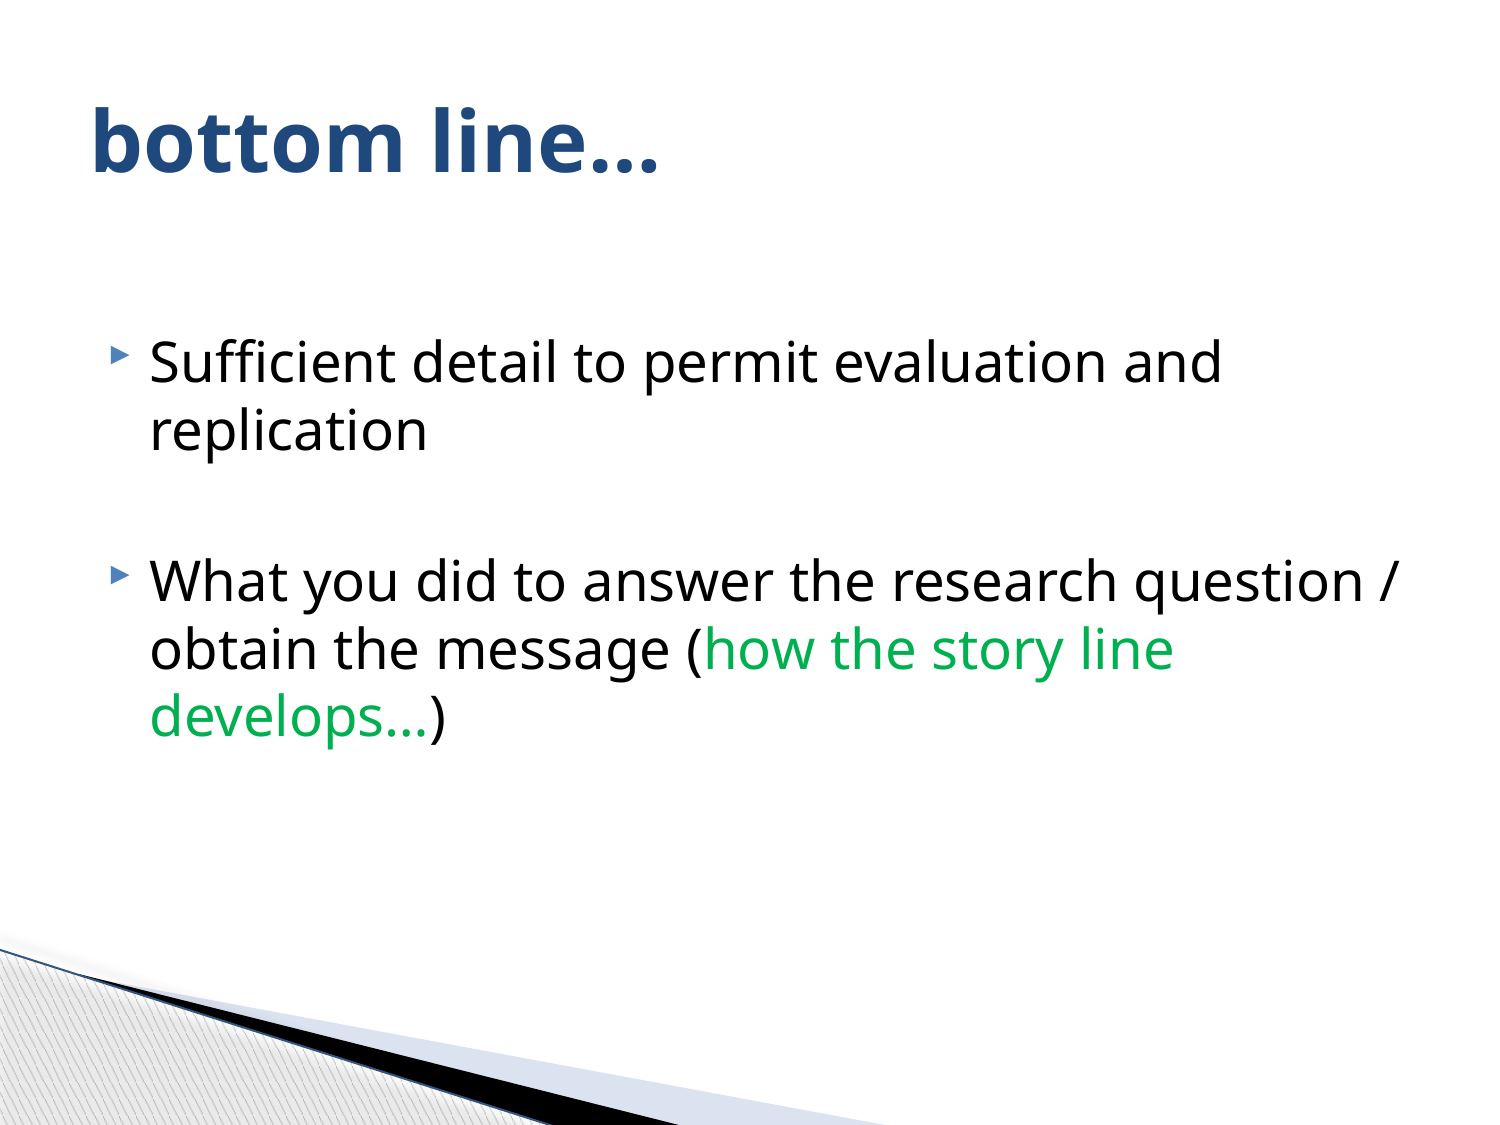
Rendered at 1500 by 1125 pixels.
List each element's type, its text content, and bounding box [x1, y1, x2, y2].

title bottom line… [75, 45, 1425, 233]
list Sufficient detail to permit evaluation and replication What you did to answer the research question / obtain the message (how the story line develops…) [75, 243, 1425, 986]
